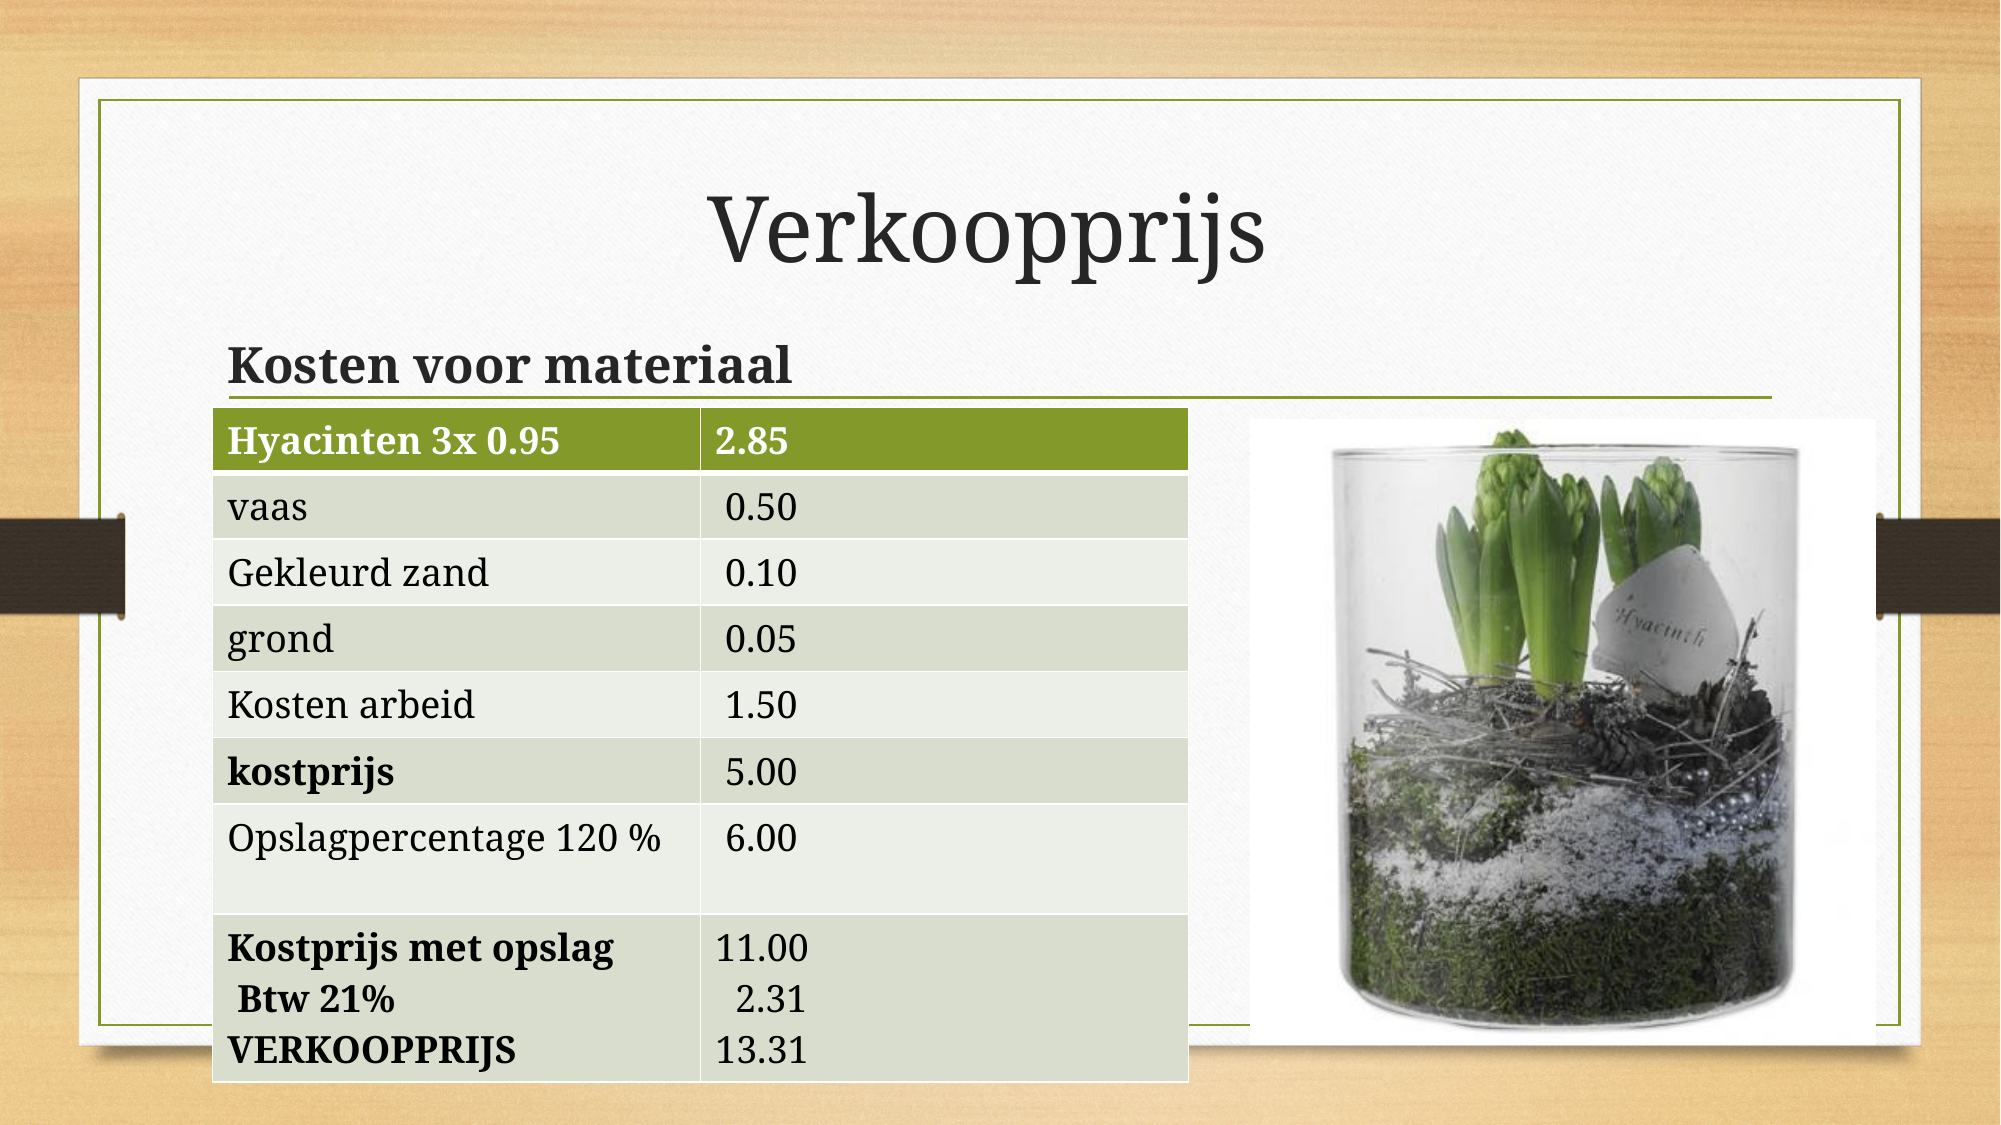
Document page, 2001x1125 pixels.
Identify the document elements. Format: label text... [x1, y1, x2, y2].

table_cell Kostprijs met opslag Btw 21% VERKOOPPRIJS [213, 915, 700, 1081]
table_cell Opslagpercentage 120 % [213, 805, 700, 913]
list Kosten voor materiaal [212, 325, 1788, 964]
title Verkoopprijs [212, 161, 1788, 290]
table_cell 6.00 [701, 805, 1188, 913]
table_header 2.85 [701, 408, 1188, 470]
table_cell vaas [213, 476, 700, 538]
table_header Hyacinten 3x 0.95 [213, 408, 700, 470]
table_cell Gekleurd zand [213, 540, 700, 604]
table_cell 0.05 [701, 606, 1188, 671]
table_cell 1.50 [701, 672, 1188, 737]
table_cell 0.10 [701, 540, 1188, 604]
table_cell 0.50 [701, 476, 1188, 538]
picture [0, 0, 2001, 1125]
table_cell 11.00 2.31 13.31 [701, 915, 1188, 1081]
table_cell 5.00 [701, 738, 1188, 803]
table_cell kostprijs [213, 738, 700, 803]
table_cell Kosten arbeid [213, 672, 700, 737]
table_cell grond [213, 606, 700, 671]
